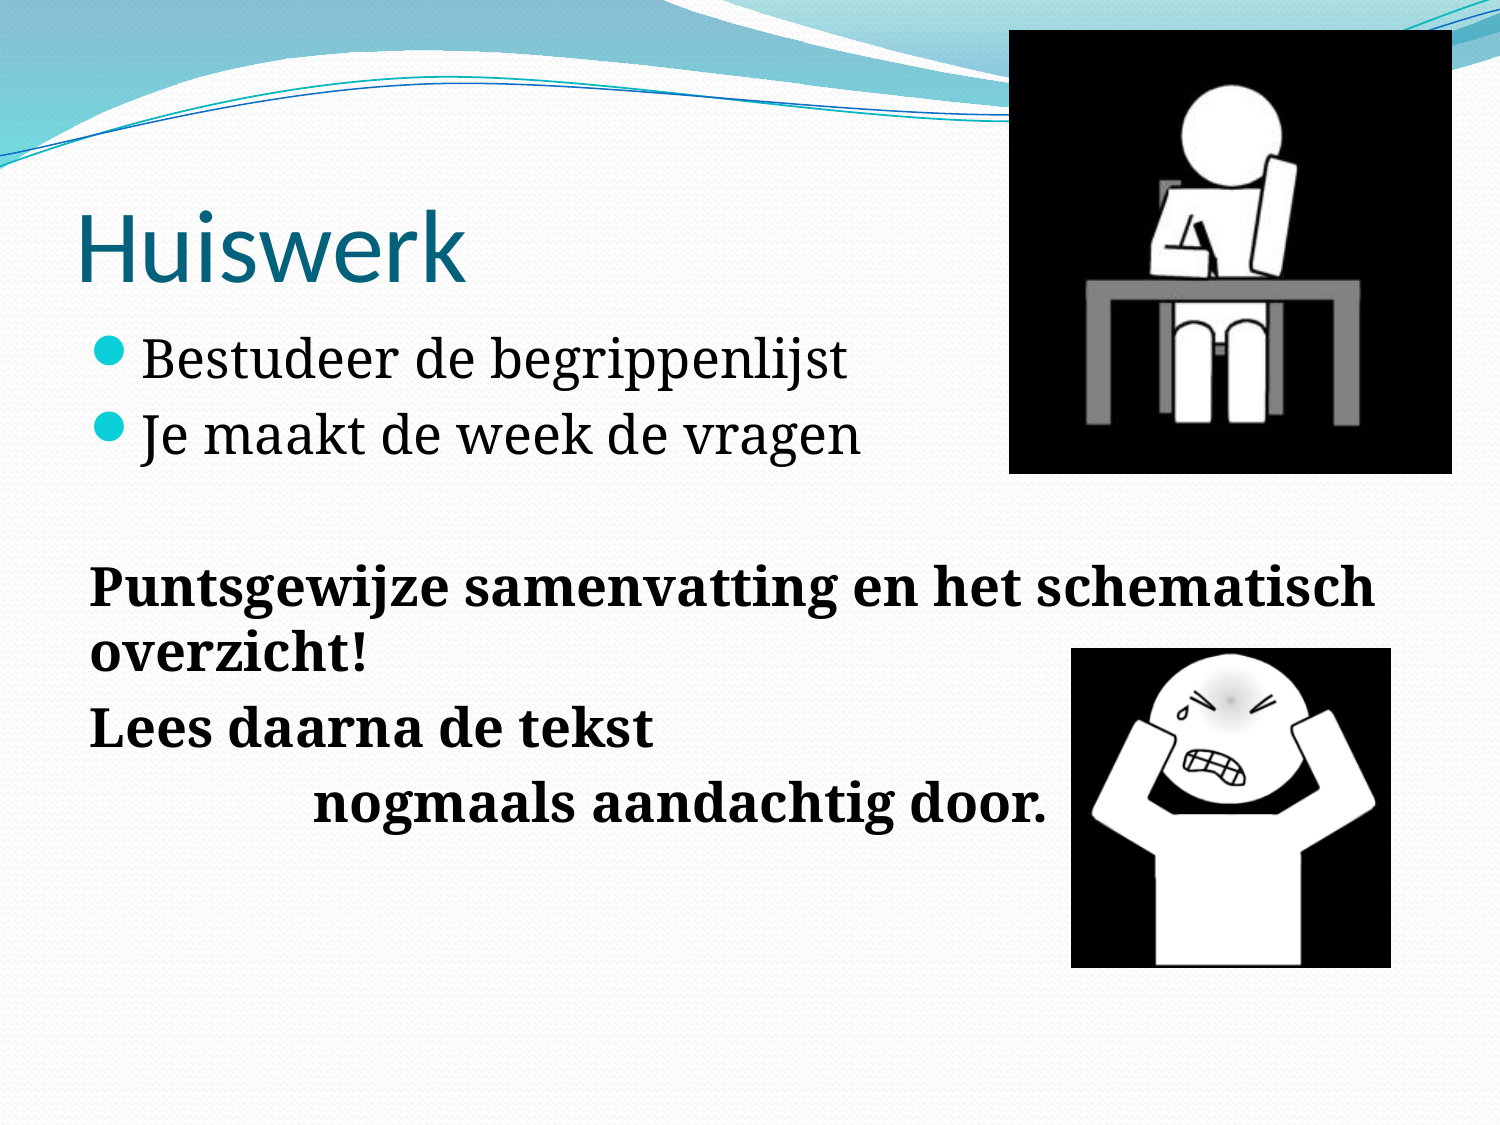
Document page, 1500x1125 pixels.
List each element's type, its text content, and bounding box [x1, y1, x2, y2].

title Huiswerk [75, 115, 1002, 303]
picture [1071, 648, 1391, 968]
list Bestudeer de begrippenlijst Je maakt de week de vragen Puntsgewijze samenvatting en het schematisch overzicht! Lees daarna de tekst nogmaals aandachtig door. [75, 317, 1425, 1038]
picture [1009, 30, 1453, 474]
